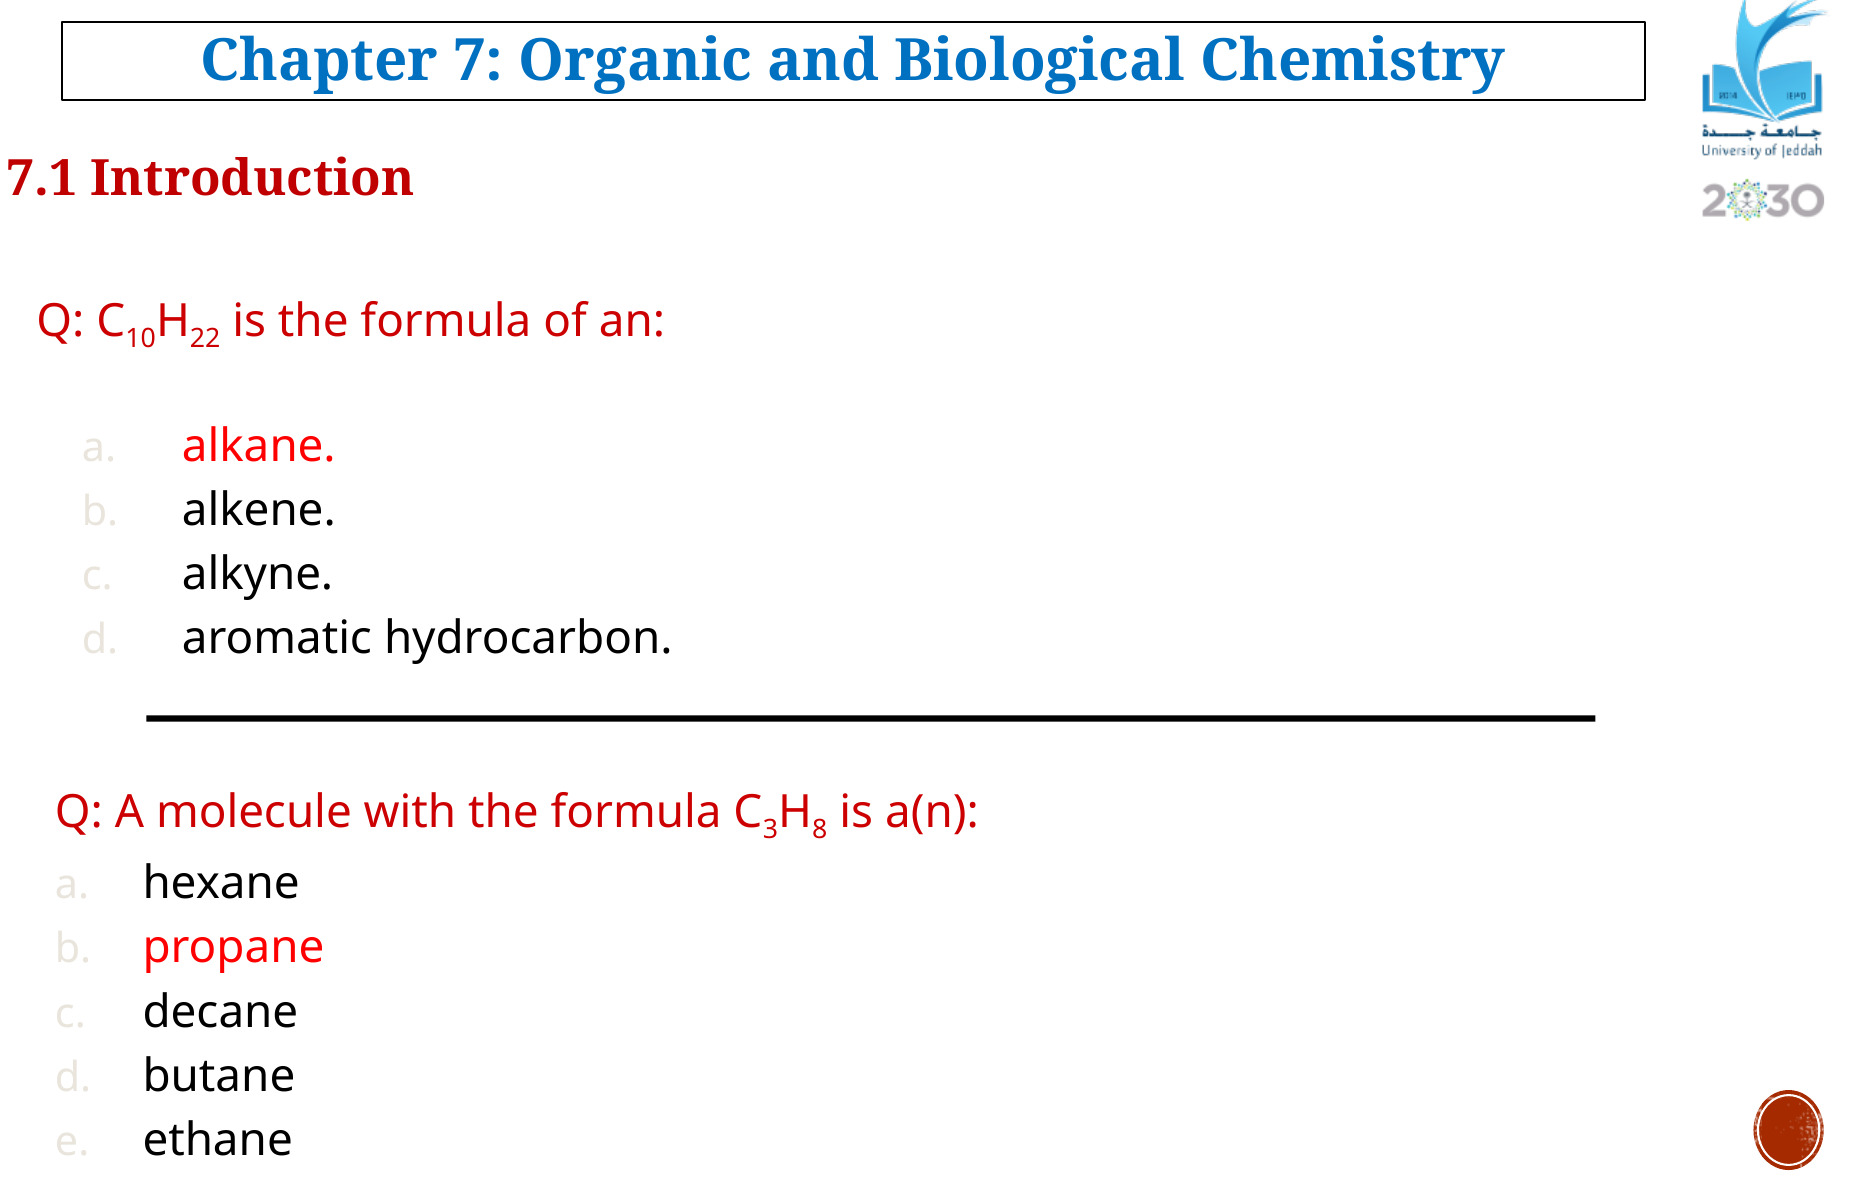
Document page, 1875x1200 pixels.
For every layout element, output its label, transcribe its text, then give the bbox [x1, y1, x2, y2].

text_box Chapter 7: Organic and Biological Chemistry [61, 21, 1646, 101]
text_box Q: C10H22 is the formula of an: [21, 221, 1496, 422]
text_box Q: A molecule with the formula C3H8 is a(n): hexane propane decane butane ethane [40, 773, 1414, 1136]
text_box alkane. alkene. alkyne. aromatic hydrocarbon. [67, 1136, 899, 1200]
text_box 7.1 Introduction [0, 138, 443, 214]
picture [1681, 0, 1846, 227]
text_box alkane. alkene. alkyne. aromatic hydrocarbon. [67, 408, 899, 773]
